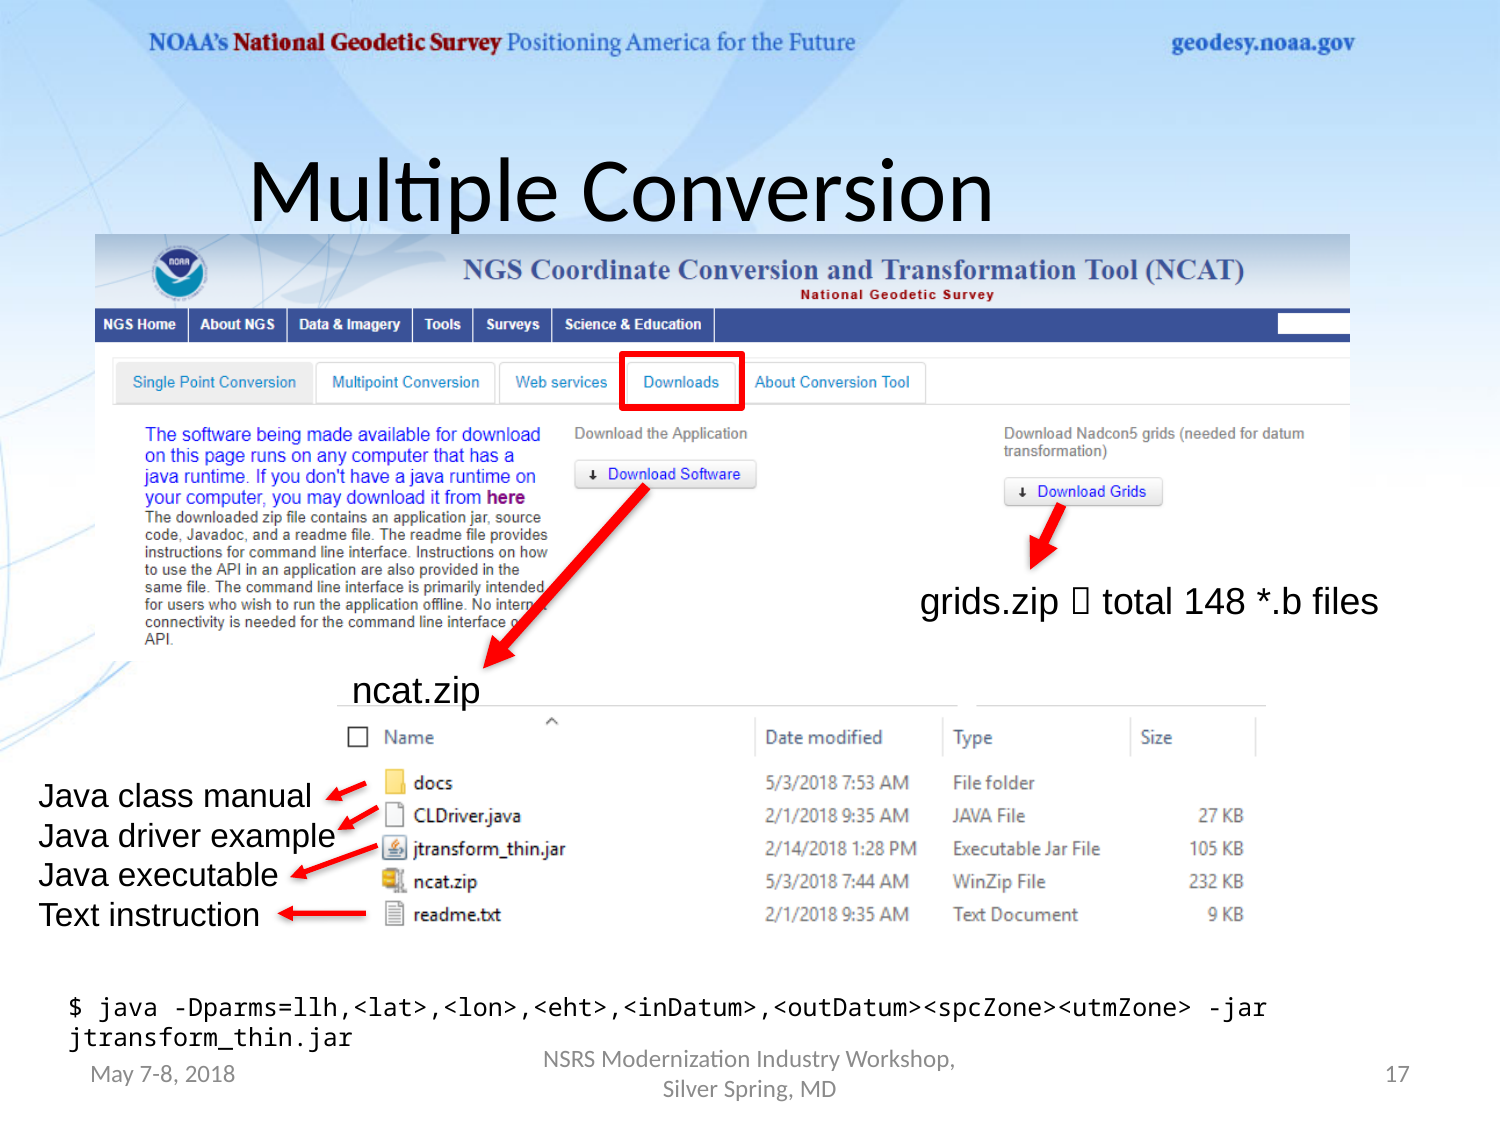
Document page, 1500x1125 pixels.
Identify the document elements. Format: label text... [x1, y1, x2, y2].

title Multiple Conversion [0, 90, 1243, 279]
text_box ncat.zip [337, 669, 845, 703]
footer NSRS Modernization Industry Workshop, Silver Spring, MD [512, 1059, 988, 1103]
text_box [289, 845, 378, 878]
slide_number 17 [1074, 1059, 1425, 1103]
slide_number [75, 1059, 425, 1103]
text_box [337, 806, 379, 831]
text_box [482, 485, 647, 669]
text_box grids.zip  total 148 *.b files [1354, 569, 1413, 630]
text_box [1029, 504, 1062, 570]
text_box Java class manual Java driver example Java executable Text instruction [23, 766, 331, 941]
text_box $ java -Dparms=llh,<lat>,<lon>,<eht>,<inDatum>,<outDatum><spcZone><utmZone> -jar jtransform_thin.jar [53, 983, 1492, 1059]
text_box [325, 782, 367, 800]
picture [0, 0, 1500, 1125]
